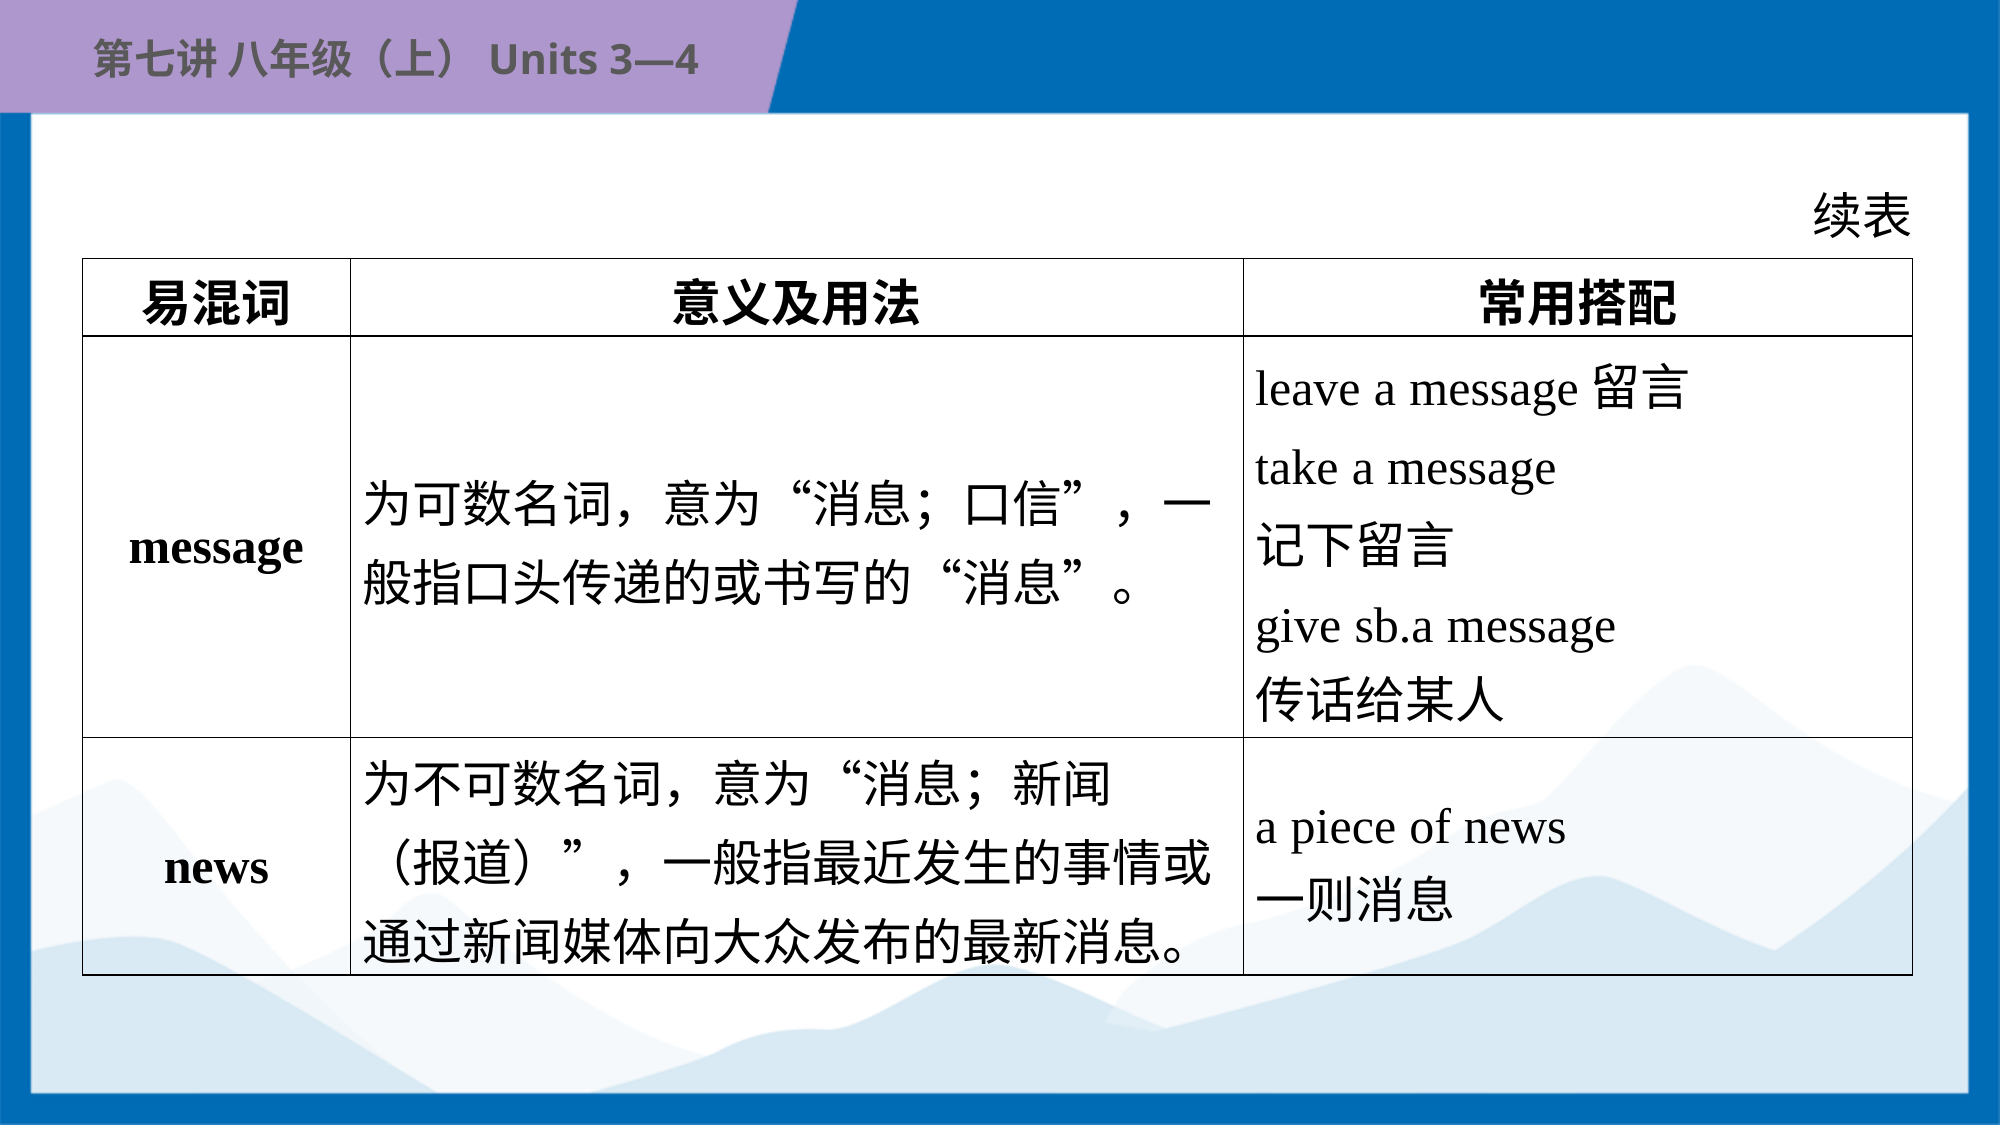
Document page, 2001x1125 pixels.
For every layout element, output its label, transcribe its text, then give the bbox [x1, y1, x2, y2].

table_header 意义及用法 [351, 259, 1243, 335]
table_cell a piece of news 一则消息 [1244, 738, 1912, 974]
table_cell 为可数名词，意为“消息；口信”，一般指口头传递的或书写的“消息”。 [351, 337, 1243, 737]
table_cell message [83, 337, 350, 737]
table_cell leave a message留言 take a message 记下留言 give sb.a message 传话给某人 [1244, 337, 1912, 737]
table_cell 为不可数名词，意为“消息；新闻 （报道）”，一般指最近发生的事情或通过新闻媒体向大众发布的最新消息。 [351, 738, 1243, 974]
table_header 常用搭配 [1244, 259, 1912, 335]
table_cell news [83, 738, 350, 974]
text_box 续表 [1811, 157, 1913, 246]
table_header 易混词 [83, 259, 350, 335]
picture [0, 0, 2000, 1125]
